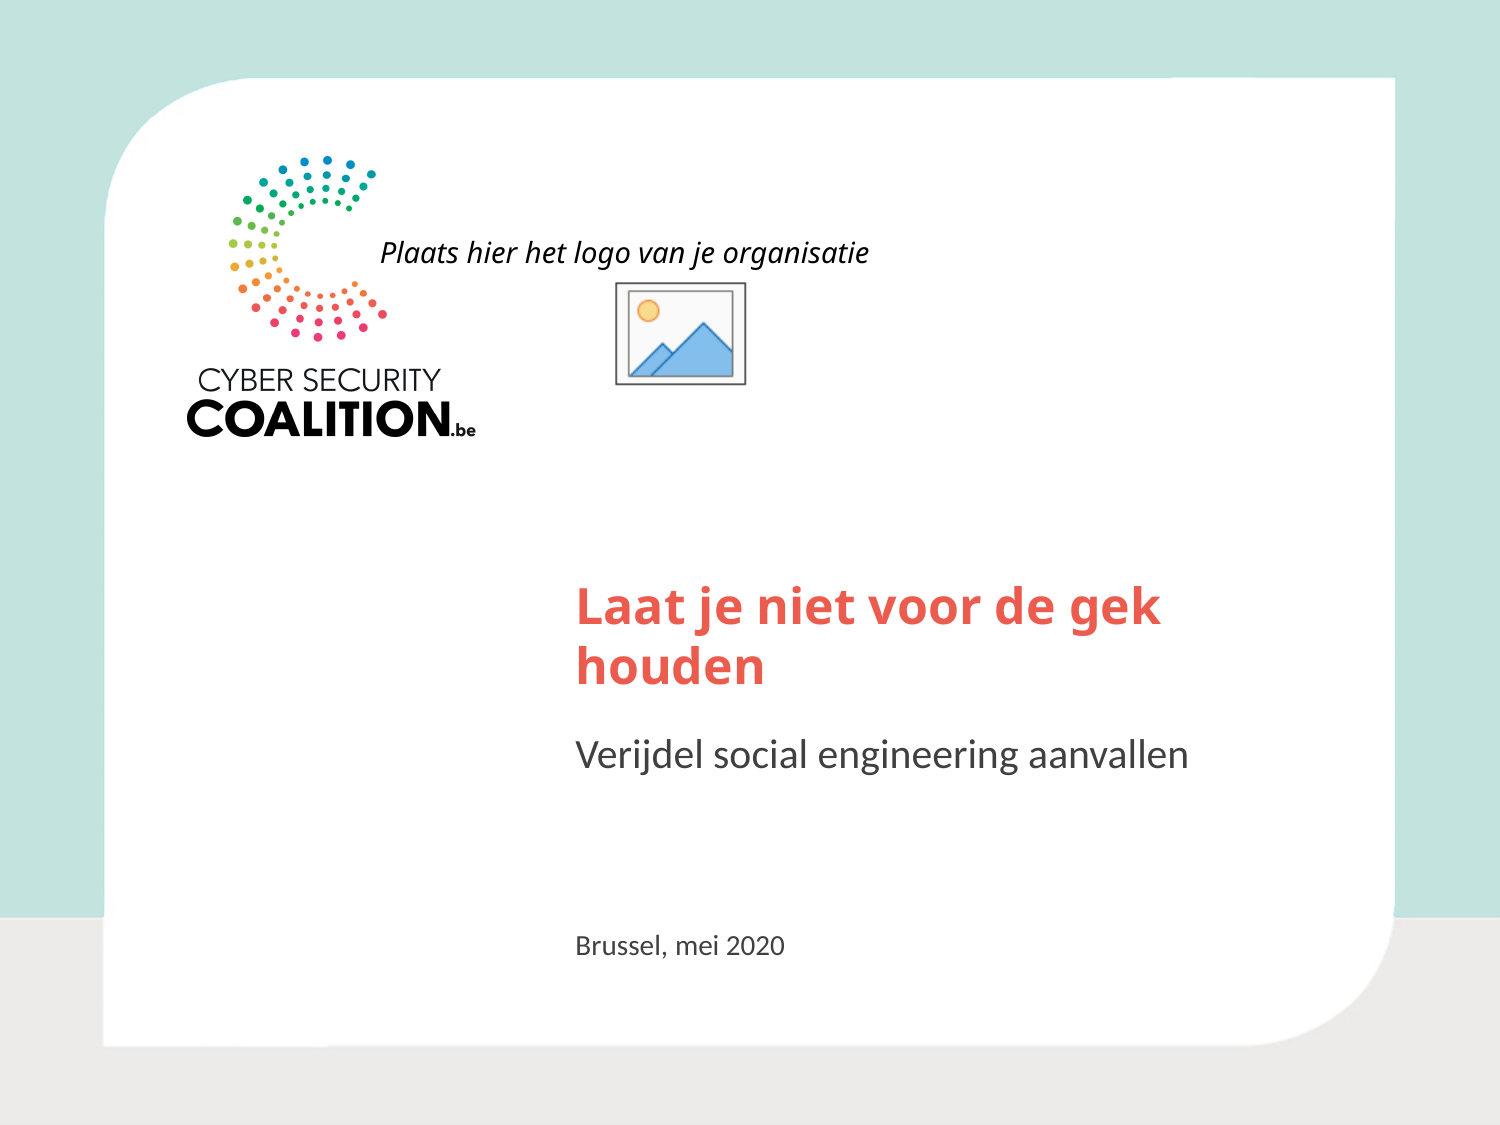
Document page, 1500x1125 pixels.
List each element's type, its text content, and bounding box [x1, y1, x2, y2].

picture [0, 0, 1500, 1125]
list Brussel, mei 2020 [560, 918, 1348, 1066]
list Laat je niet voor de gek houden Verijdel social engineering aanvallen [560, 566, 1295, 890]
